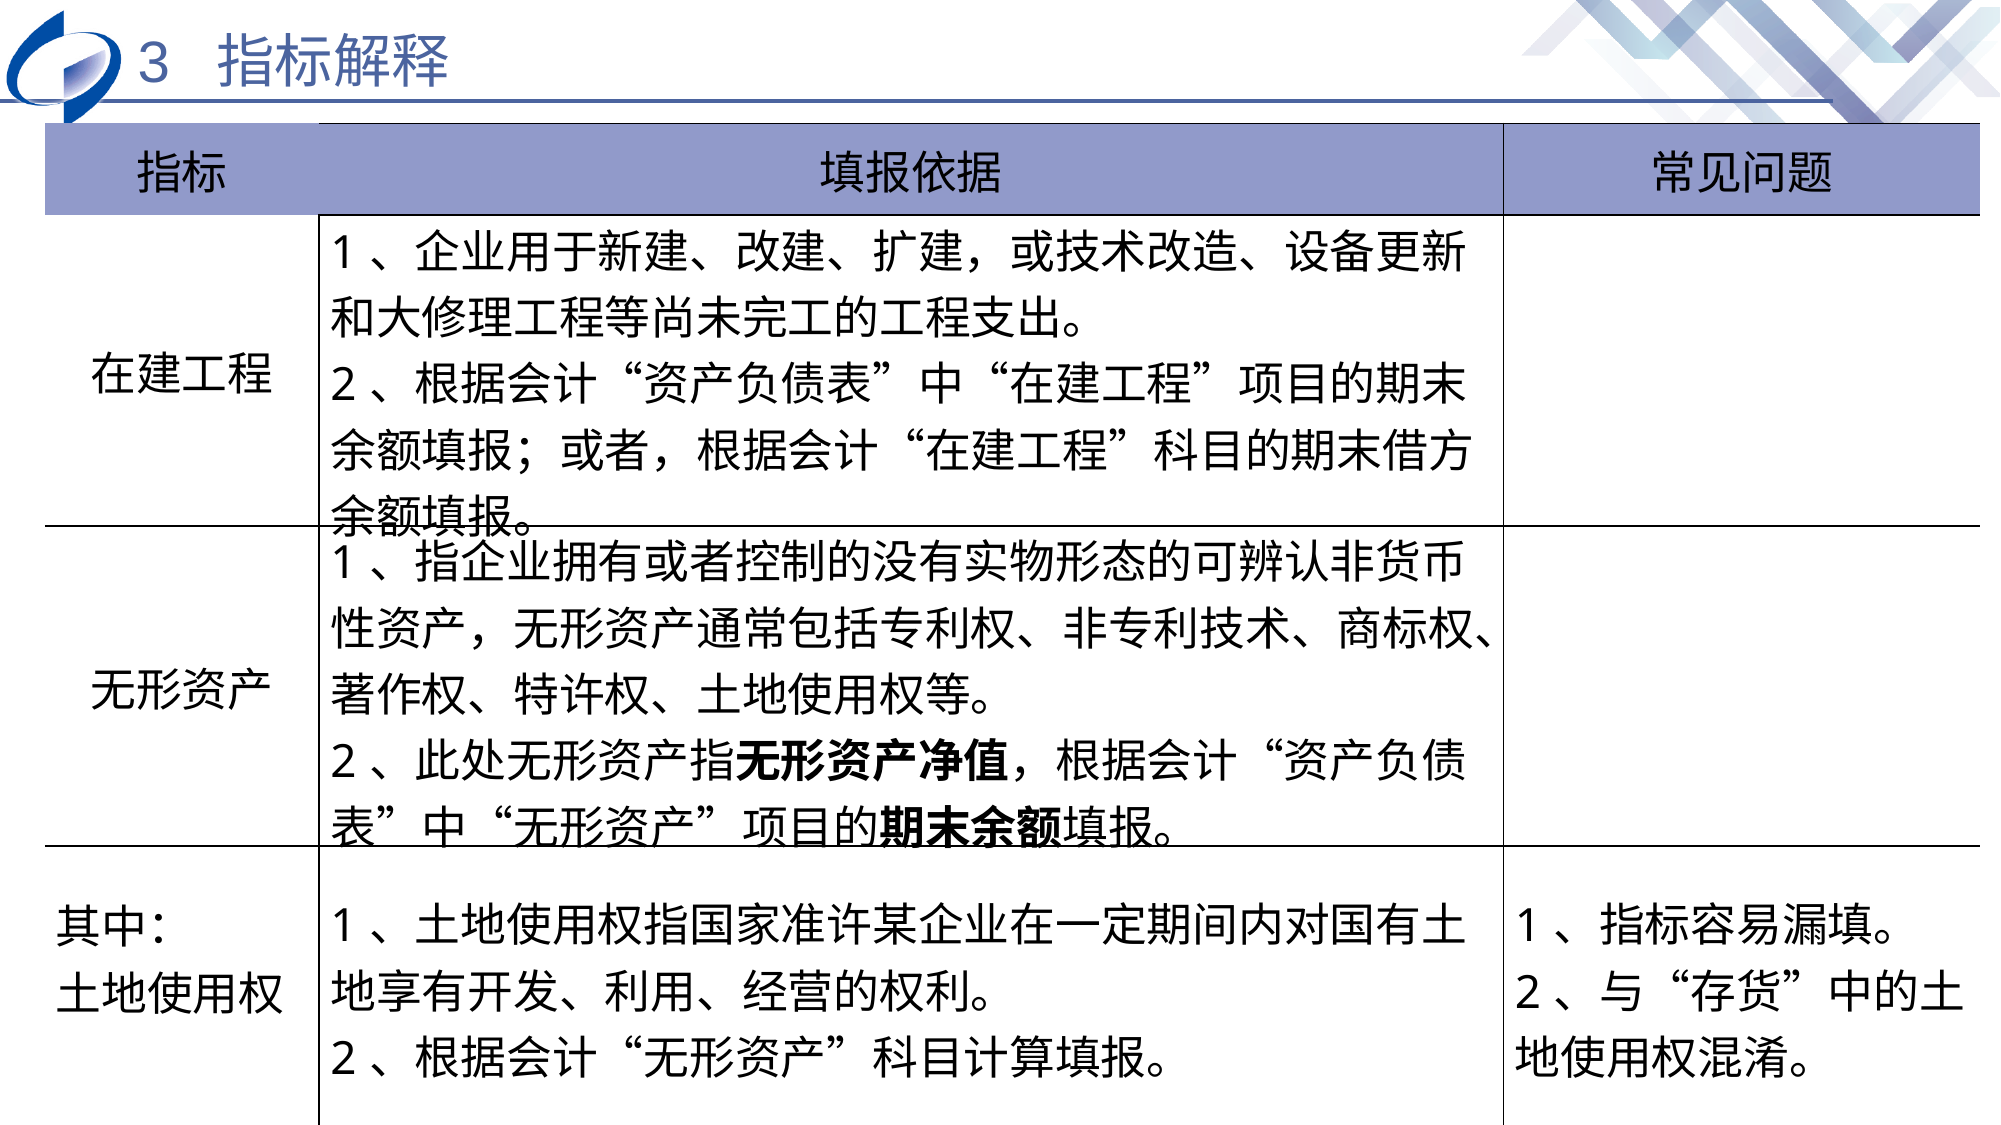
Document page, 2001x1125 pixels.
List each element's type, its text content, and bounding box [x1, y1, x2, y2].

table_cell 在建工程 [45, 215, 318, 525]
table_cell [1504, 527, 1980, 845]
picture [1412, 0, 2000, 166]
text_box 3 指标解释 [122, 0, 804, 100]
table_cell [1504, 216, 1980, 525]
table_cell 无形资产 [45, 527, 318, 845]
table_cell 1、指标容易漏填。 2、与“存货”中的土地使用权混淆。 [1504, 847, 1980, 1125]
table_header 指标 [45, 123, 319, 215]
table_header 常见问题 [1504, 166, 1980, 214]
table_cell 1、土地使用权指国家准许某企业在一定期间内对国有土地享有开发、利用、经营的权利。 2、根据会计“无形资产”科目计算填报。 [320, 847, 1503, 1125]
table_cell 其中： 土地使用权 [45, 847, 318, 1125]
table_cell 1、指企业拥有或者控制的没有实物形态的可辨认非货币性资产，无形资产通常包括专利权、非专利技术、商标权、著作权、特许权、土地使用权等。 2、此处无形资产指无形资产净值，根据会计“资产负债表”中“无形资产”项目的期末余额填报。 [320, 527, 1503, 845]
table_cell 1、企业用于新建、改建、扩建，或技术改造、设备更新和大修理工程等尚未完工的工程支出。 2、根据会计“资产负债表”中“在建工程”项目的期末余额填报；或者，根据会计“在建工程”科目的期末借方余额填报。 [320, 216, 1503, 525]
table_header 填报依据 [319, 124, 1503, 214]
picture [4, 9, 123, 128]
